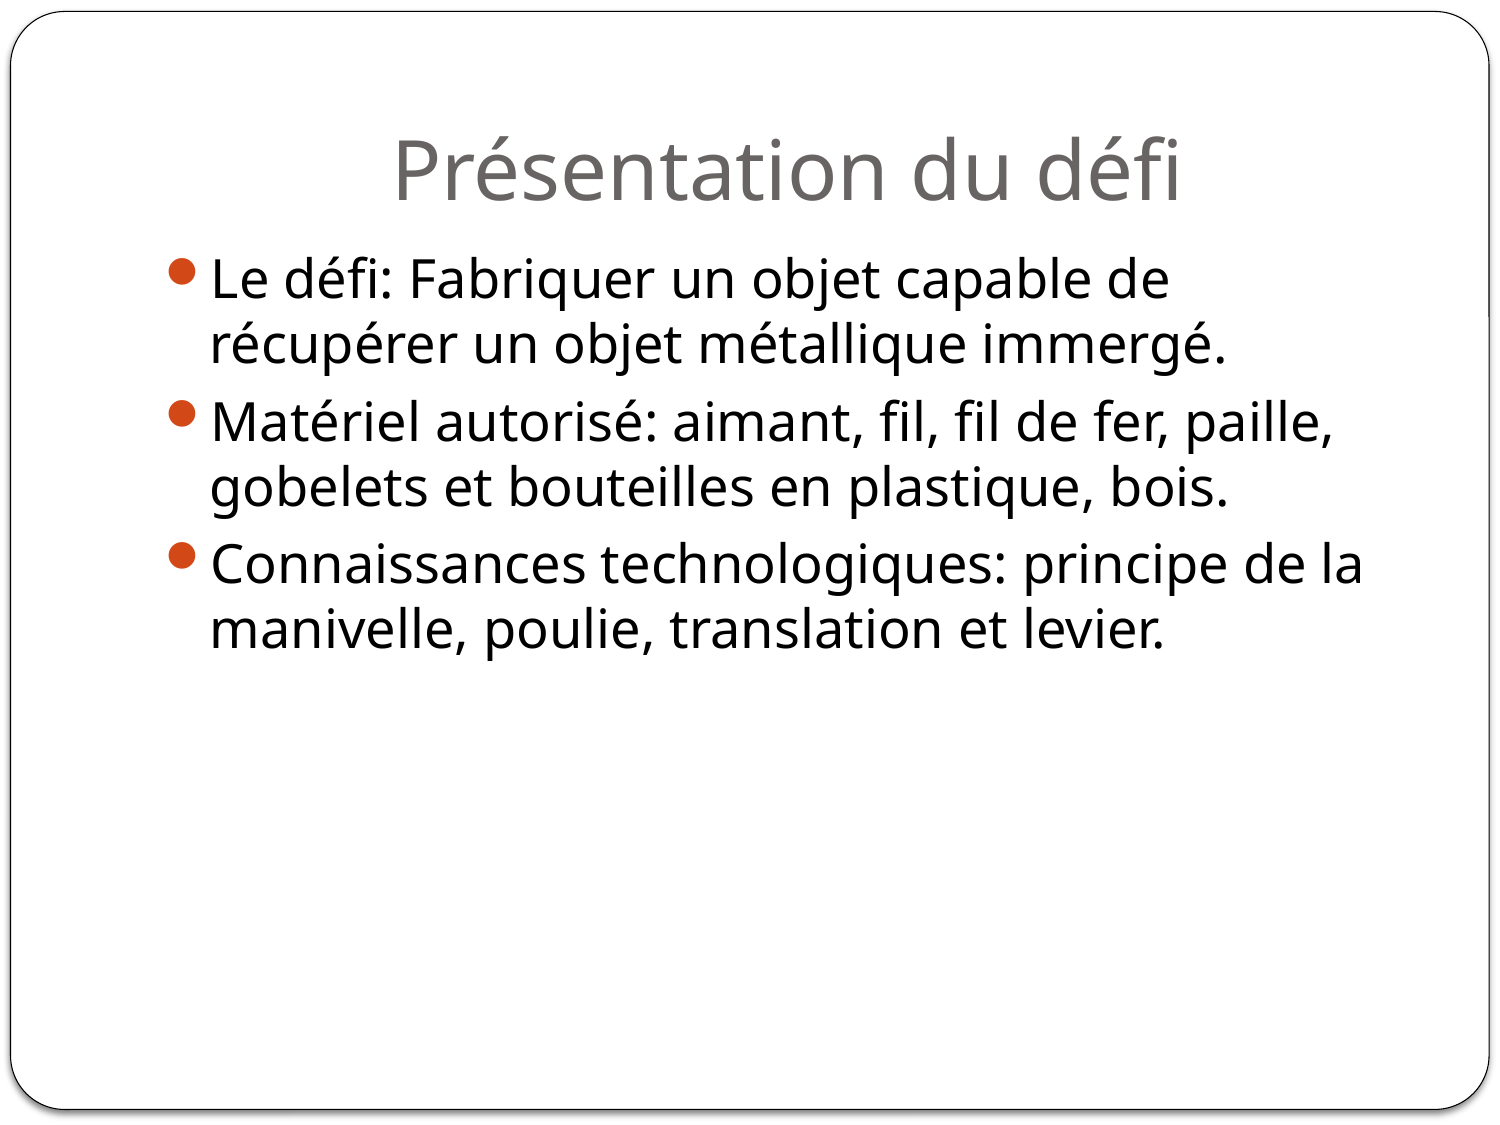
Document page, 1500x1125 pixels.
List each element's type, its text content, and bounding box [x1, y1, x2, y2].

title Présentation du défi [150, 45, 1425, 233]
list Le défi: Fabriquer un objet capable de récupérer un objet métallique immergé. Matériel autorisé: aimant, fil, fil de fer, paille, gobelets et bouteilles en plastique, bois. Connaissances technologiques: principe de la manivelle, poulie, translation et levier. [150, 237, 1425, 988]
